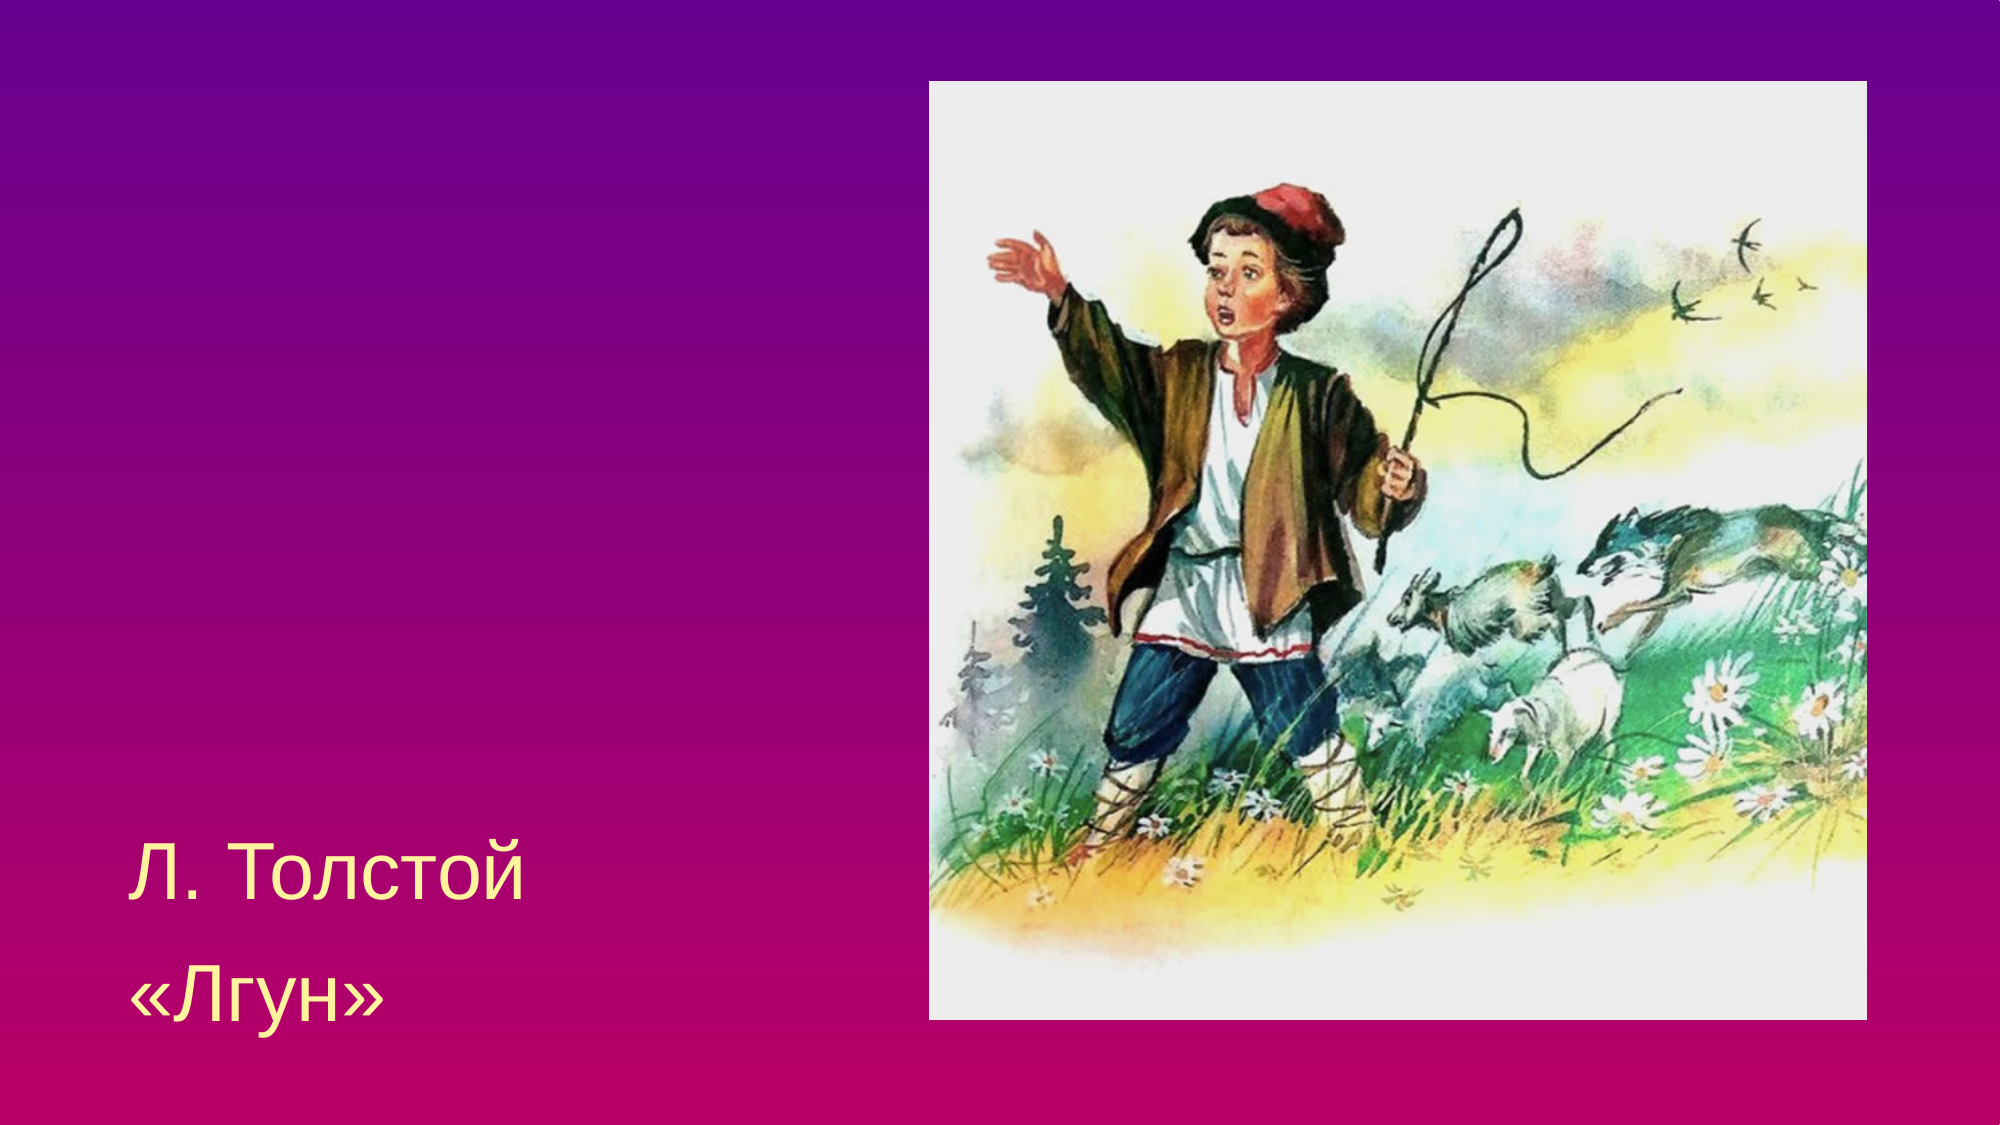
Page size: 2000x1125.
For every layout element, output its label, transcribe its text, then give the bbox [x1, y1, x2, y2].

list Л. Толстой «Лгун» [113, 786, 658, 1046]
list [932, 84, 1865, 1018]
